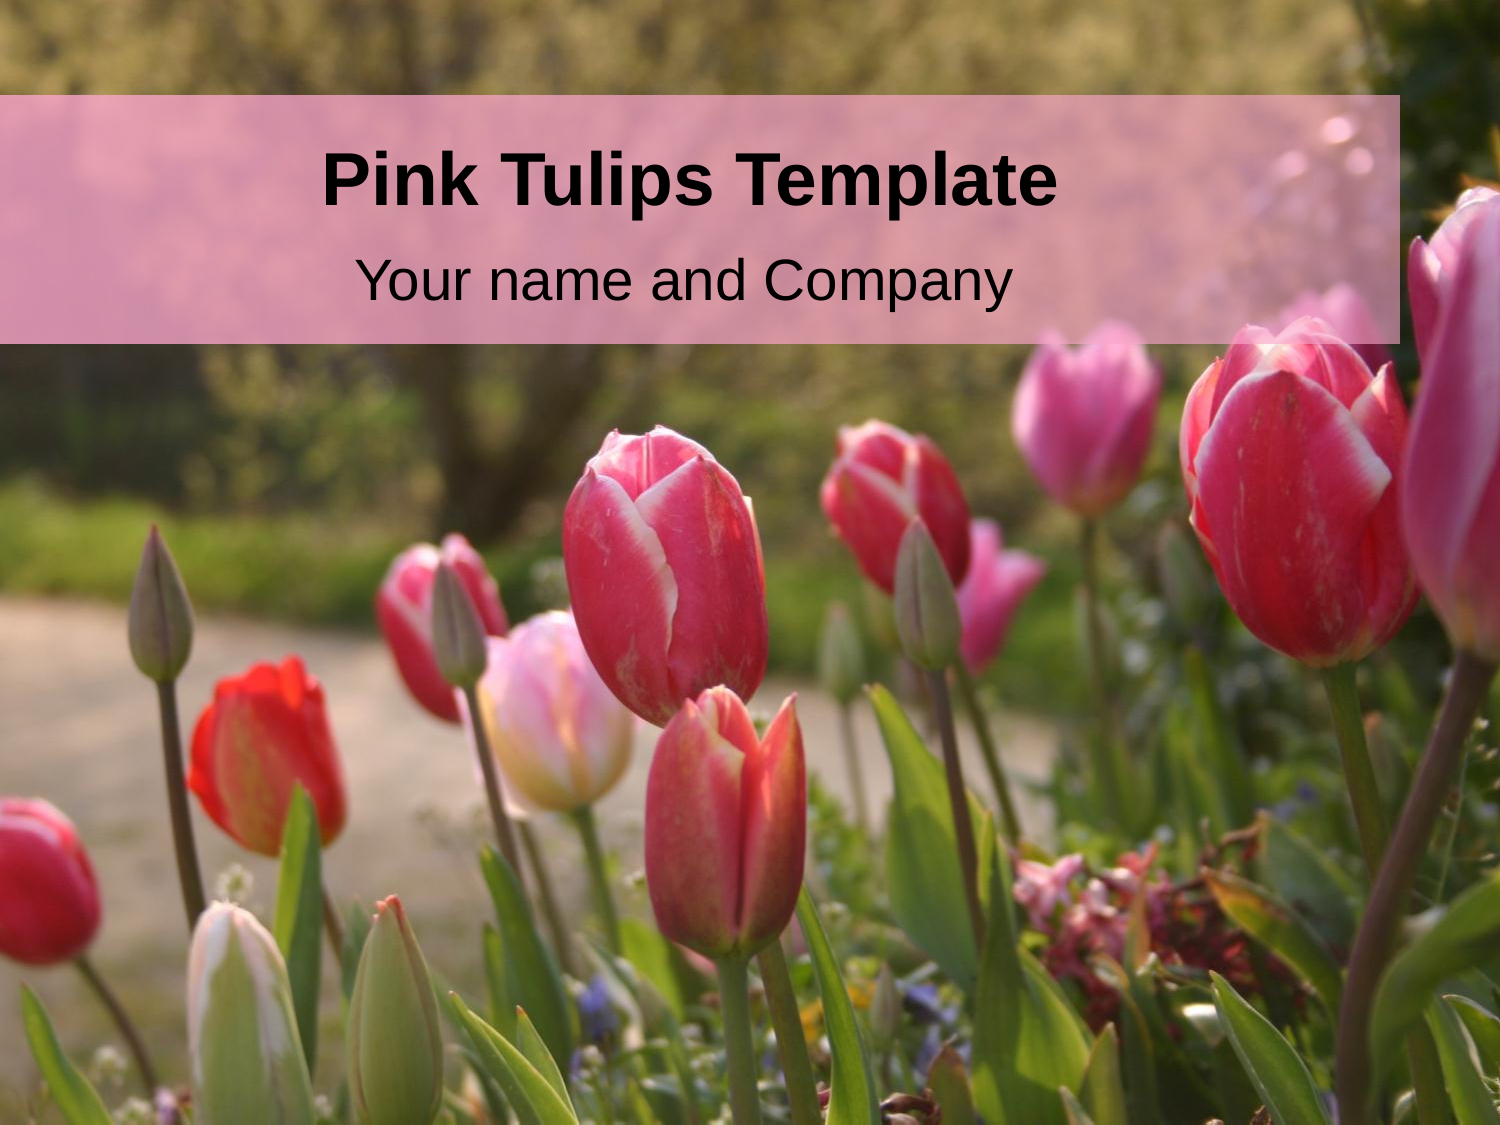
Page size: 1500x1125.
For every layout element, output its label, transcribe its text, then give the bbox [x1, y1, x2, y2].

subtitle Your name and Company [159, 234, 1210, 314]
picture [0, 0, 1500, 1125]
title Pink Tulips Template [53, 116, 1329, 235]
